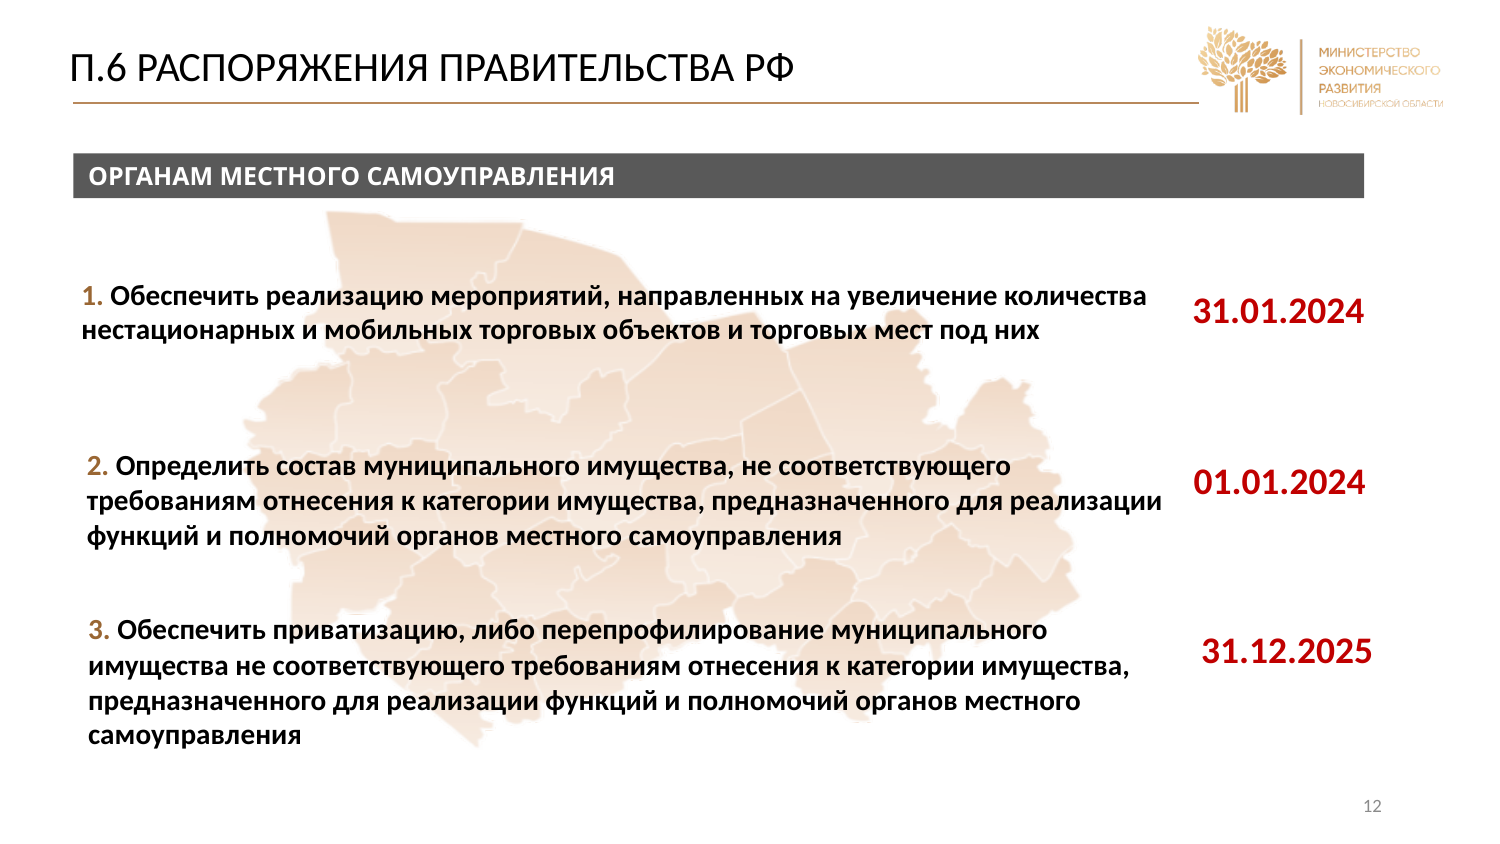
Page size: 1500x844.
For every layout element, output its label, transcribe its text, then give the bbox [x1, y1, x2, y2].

text_box 1. Обеспечить реализацию мероприятий, направленных на увеличение количества нестационарных и мобильных торговых объектов и торговых мест под них [1082, 268, 1187, 388]
slide_number 12 [1059, 782, 1397, 827]
text_box 31.12.2025 [1186, 618, 1399, 679]
text_box 01.01.2024 [1178, 449, 1392, 510]
text_box 31.01.2024 [1177, 278, 1416, 338]
text_box 2. Определить состав муниципального имущества, не соответствующего требованиям отнесения к категории имущества, предназначенного для реализации функций и полномочий органов местного самоуправления [1082, 438, 1187, 559]
text_box ОРГАНАМ МЕСТНОГО САМОУПРАВЛЕНИЯ [73, 153, 1365, 199]
picture [241, 210, 1082, 750]
text_box 1. Обеспечить реализацию мероприятий, направленных на увеличение количества нестационарных и мобильных торговых объектов и торговых мест под них [66, 268, 241, 388]
text_box 2. Определить состав муниципального имущества, не соответствующего требованиям отнесения к категории имущества, предназначенного для реализации функций и полномочий органов местного самоуправления [72, 438, 241, 559]
text_box 3. Обеспечить приватизацию, либо перепрофилирование муниципального имущества не соответствующего требованиям отнесения к категории имущества, предназначенного для реализации функций и полномочий органов местного самоуправления [73, 603, 1188, 794]
picture [1198, 26, 1443, 115]
text_box П.6 РАСПОРЯЖЕНИЯ ПРАВИТЕЛЬСТВА РФ [0, 32, 939, 97]
